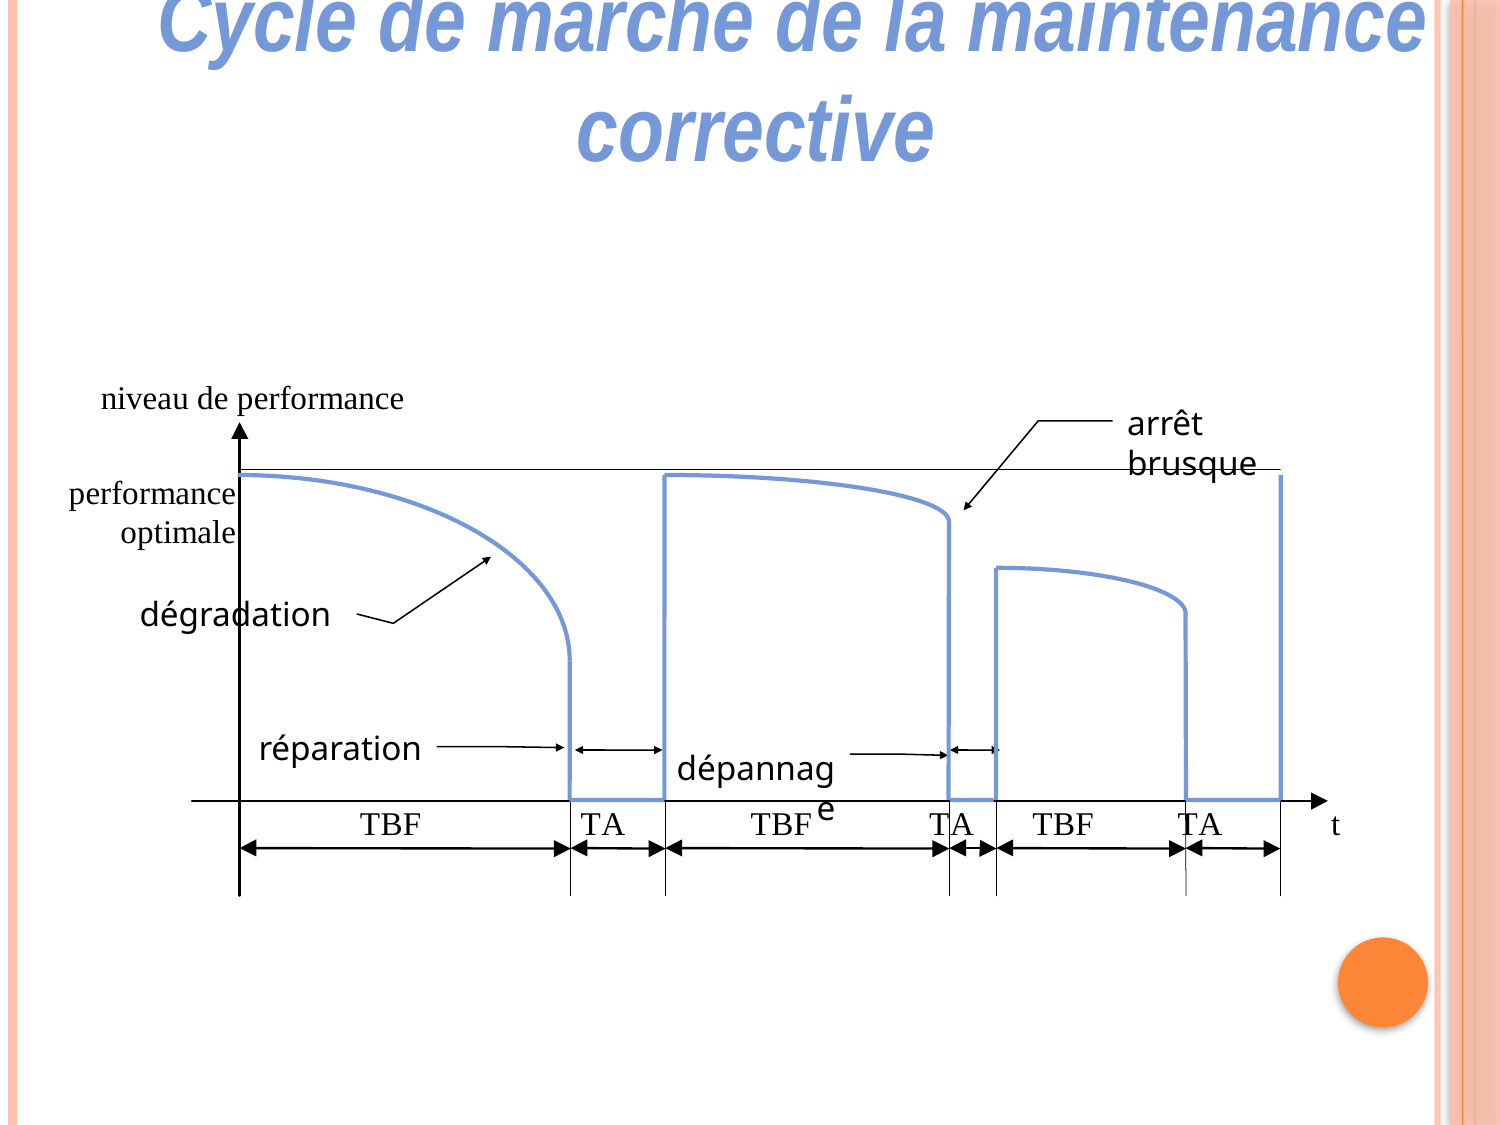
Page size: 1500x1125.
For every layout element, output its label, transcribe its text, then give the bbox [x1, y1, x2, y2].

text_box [49, 374, 1376, 898]
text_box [236, 474, 1282, 801]
text_box Cycle de marche de la maintenance corrective [53, 0, 1459, 188]
